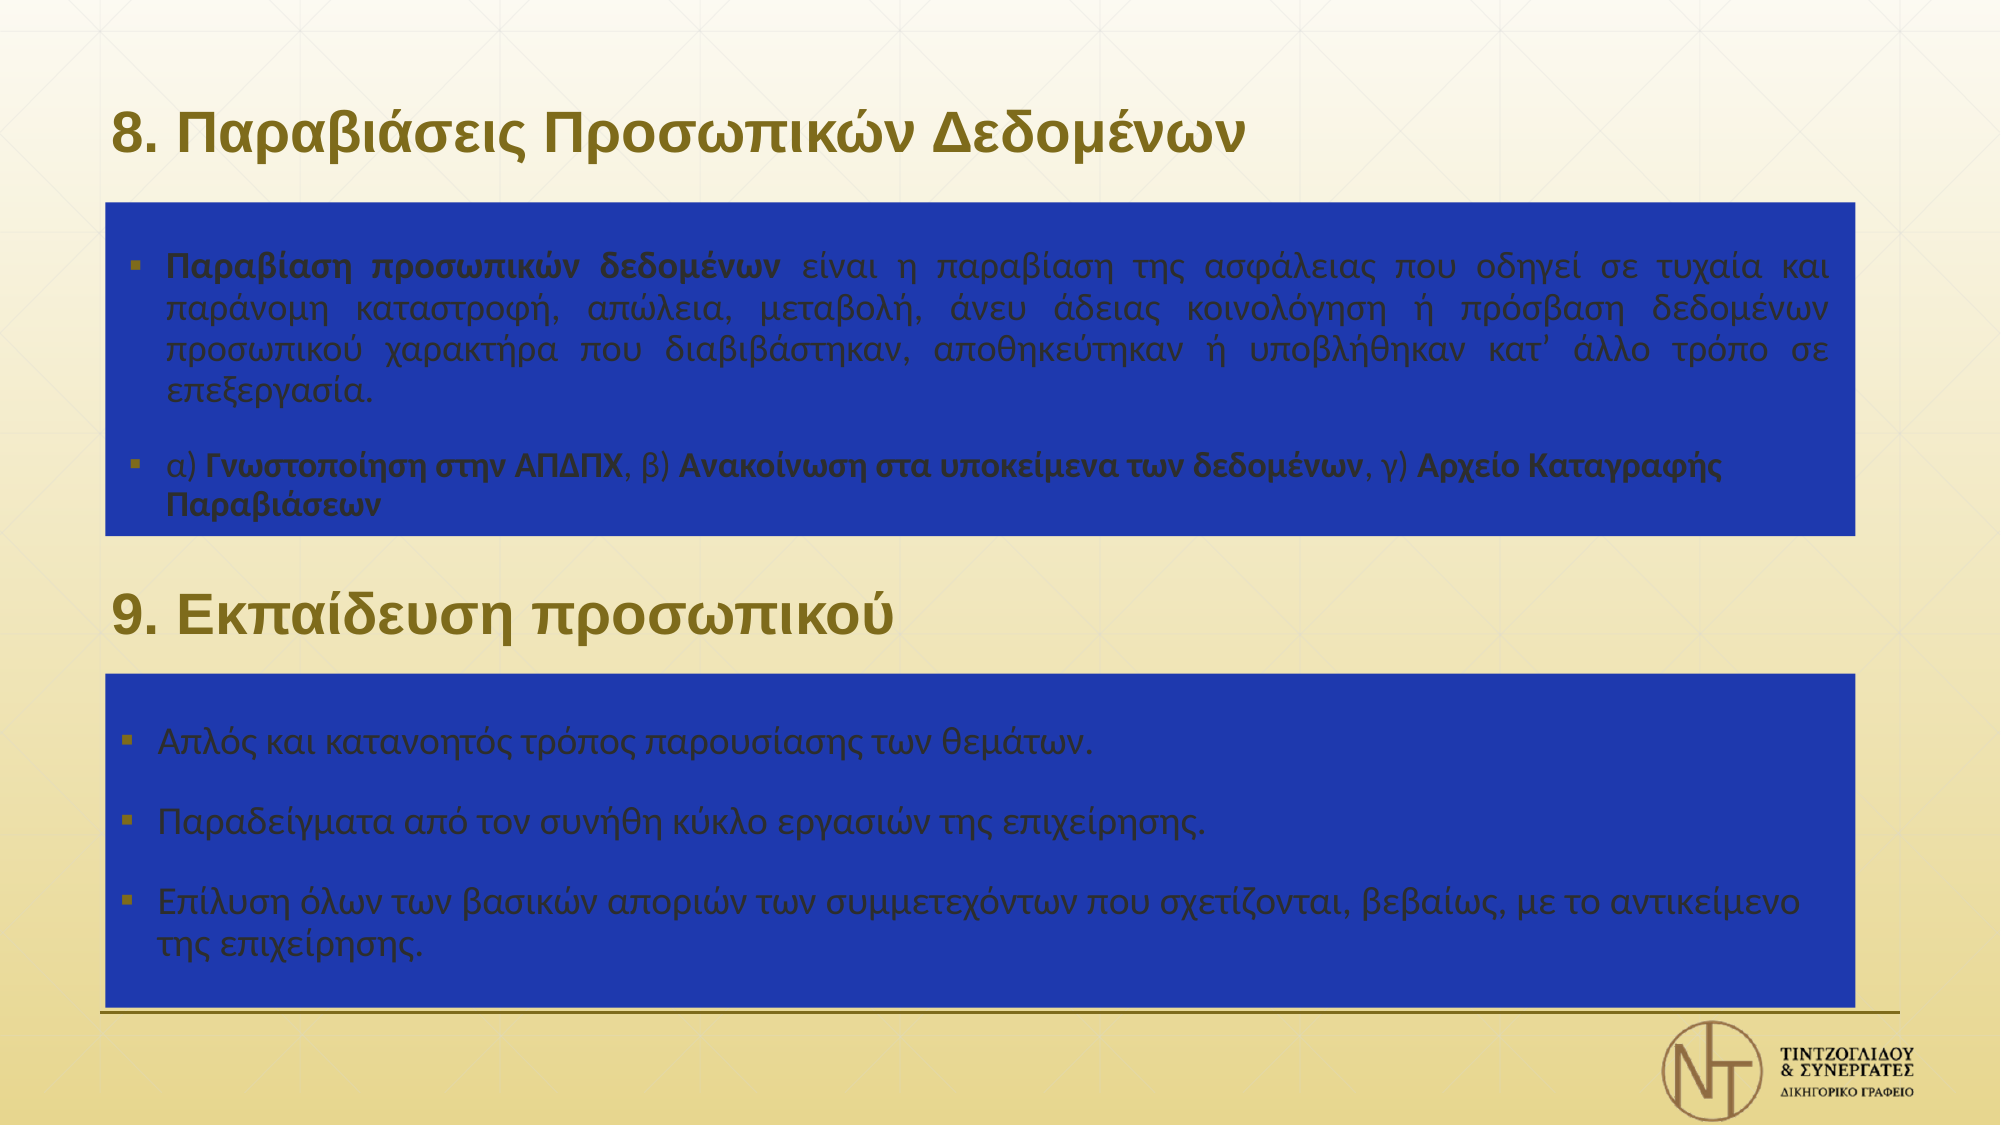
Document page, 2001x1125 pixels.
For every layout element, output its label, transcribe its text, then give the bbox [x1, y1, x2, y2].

title 9. Εκπαίδευση προσωπικού [96, 542, 1772, 655]
text_box [104, 201, 1856, 537]
picture [1661, 1020, 1914, 1122]
text_box [104, 673, 1856, 1009]
list Απλός και κατανοητός τρόπος παρουσίασης των θεμάτων. Παραδείγματα από τον συνήθη κύκλο εργασιών της επιχείρησης. Επίλυση όλων των βασικών αποριών των συμμετεχόντων που σχετίζονται, βεβαίως, με το αντικείμενο της επιχείρησης. [105, 712, 1838, 1008]
text_box Παραβίαση προσωπικών δεδομένων είναι η παραβίαση της ασφάλειας που οδηγεί σε τυχαία και παράνομη καταστροφή, απώλεια, μεταβολή, άνευ άδειας κοινολόγηση ή πρόσβαση δεδομένων προσωπικού χαρακτήρα που διαβιβάστηκαν, αποθηκεύτηκαν ή υποβλήθηκαν κατ’ άλλο τρόπο σε επεξεργασία. α) Γνωστοποίηση στην ΑΠΔΠΧ, β) Ανακοίνωση στα υποκείμενα των δεδομένων, γ) Αρχείο Καταγραφής Παραβιάσεων [114, 237, 1847, 534]
text_box 8. Παραβιάσεις Προσωπικών Δεδομένων [96, 61, 1772, 173]
